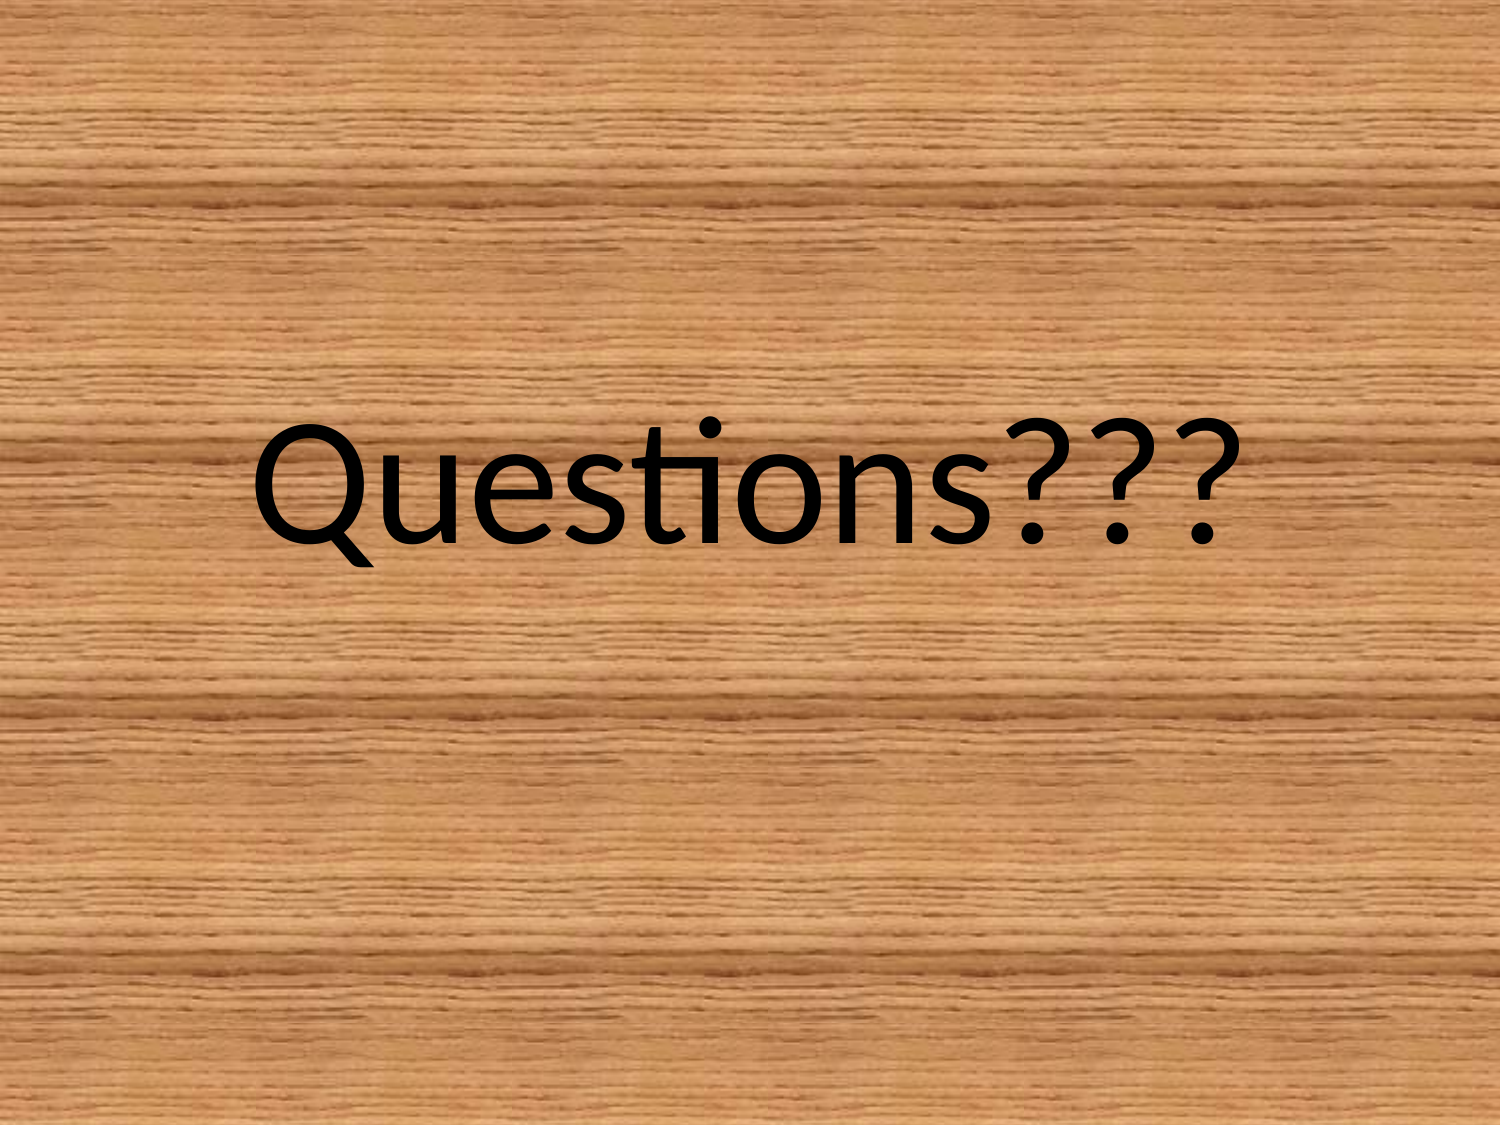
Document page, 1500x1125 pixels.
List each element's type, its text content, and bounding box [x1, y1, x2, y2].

title Questions??? [112, 349, 1388, 591]
picture [0, 0, 1500, 1125]
